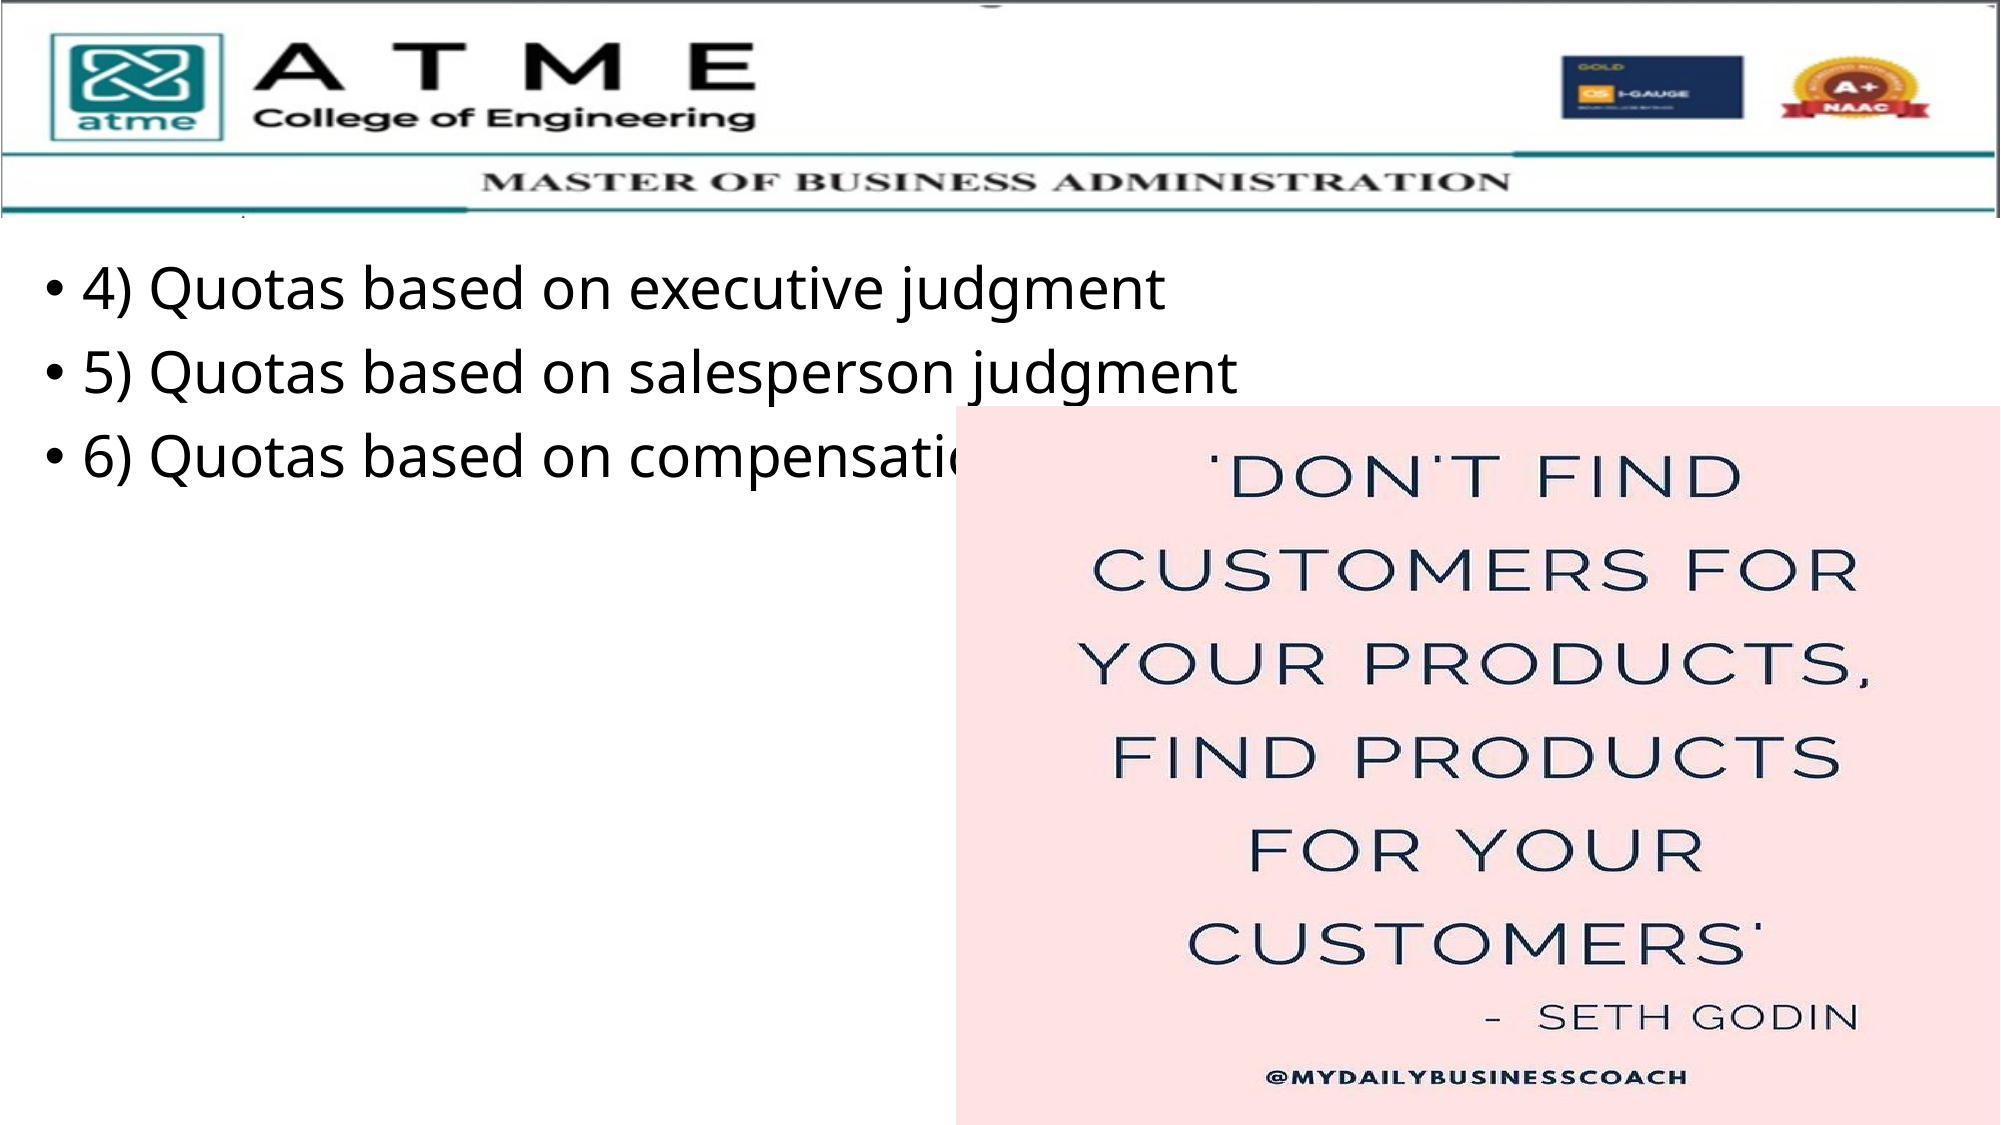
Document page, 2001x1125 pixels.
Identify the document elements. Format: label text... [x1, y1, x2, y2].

picture [1, 0, 2000, 218]
picture [956, 406, 2000, 1125]
list 4) Quotas based on executive judgment 5) Quotas based on salesperson judgment 6) Quotas based on compensation [29, 252, 1971, 1082]
